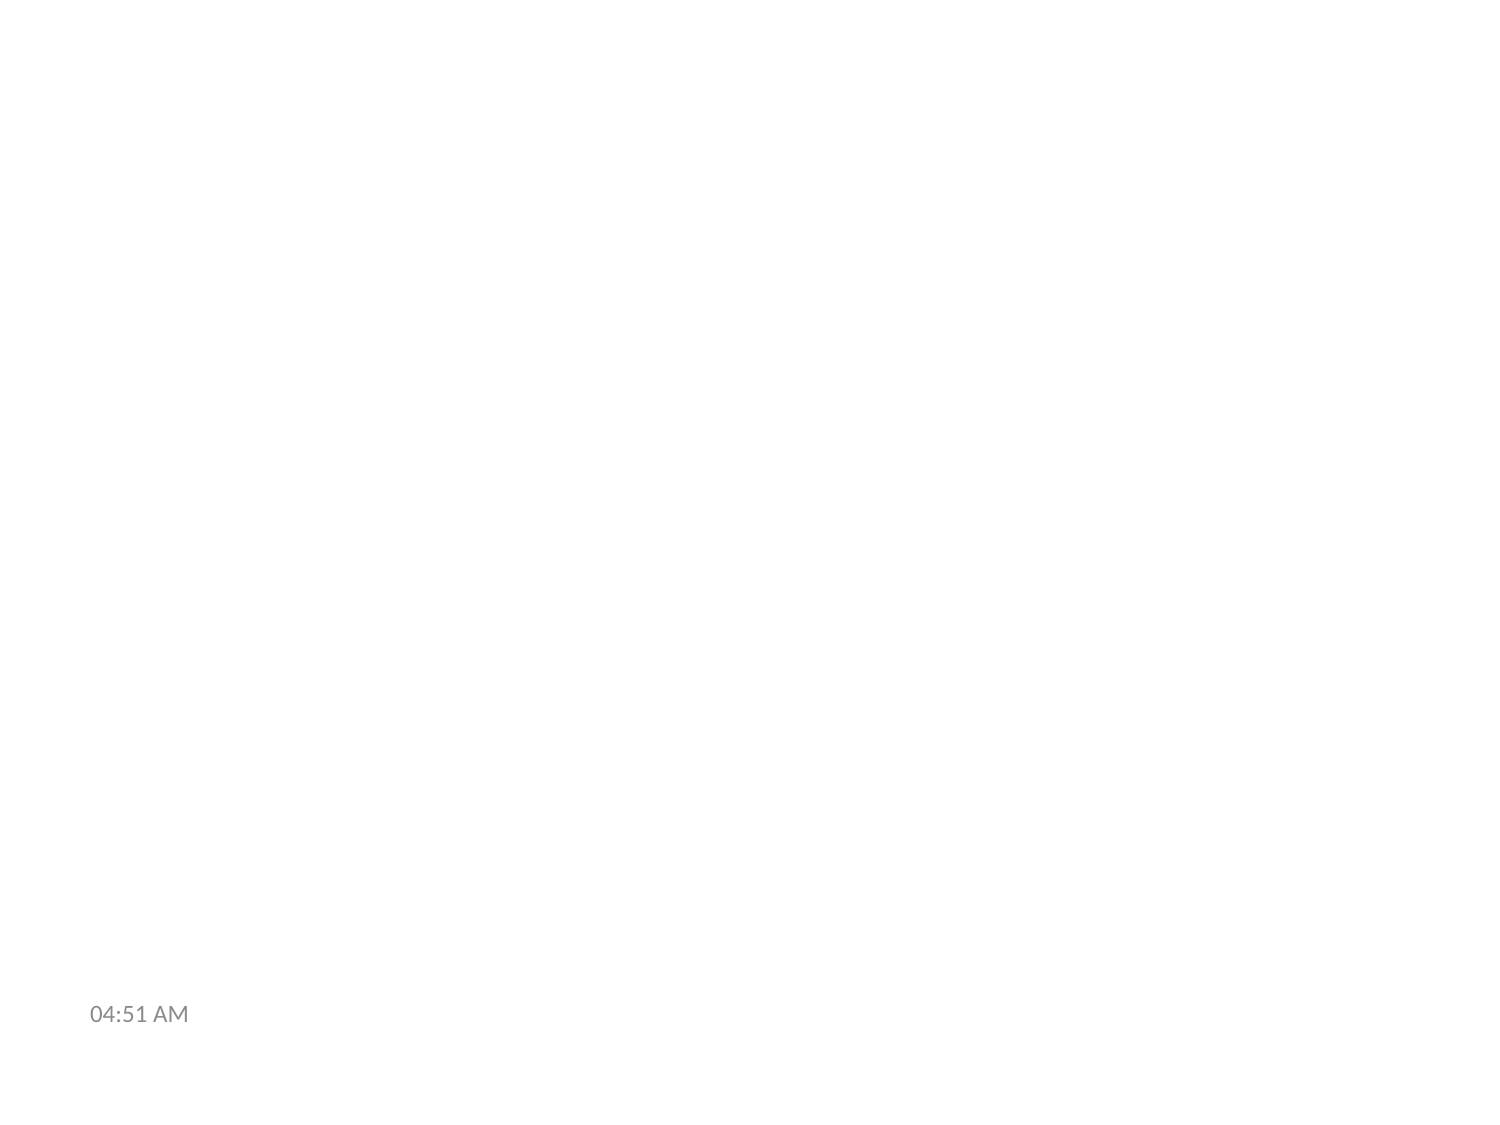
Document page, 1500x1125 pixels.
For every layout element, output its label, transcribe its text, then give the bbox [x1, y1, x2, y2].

text_box 3:35 PM [75, 982, 425, 1043]
